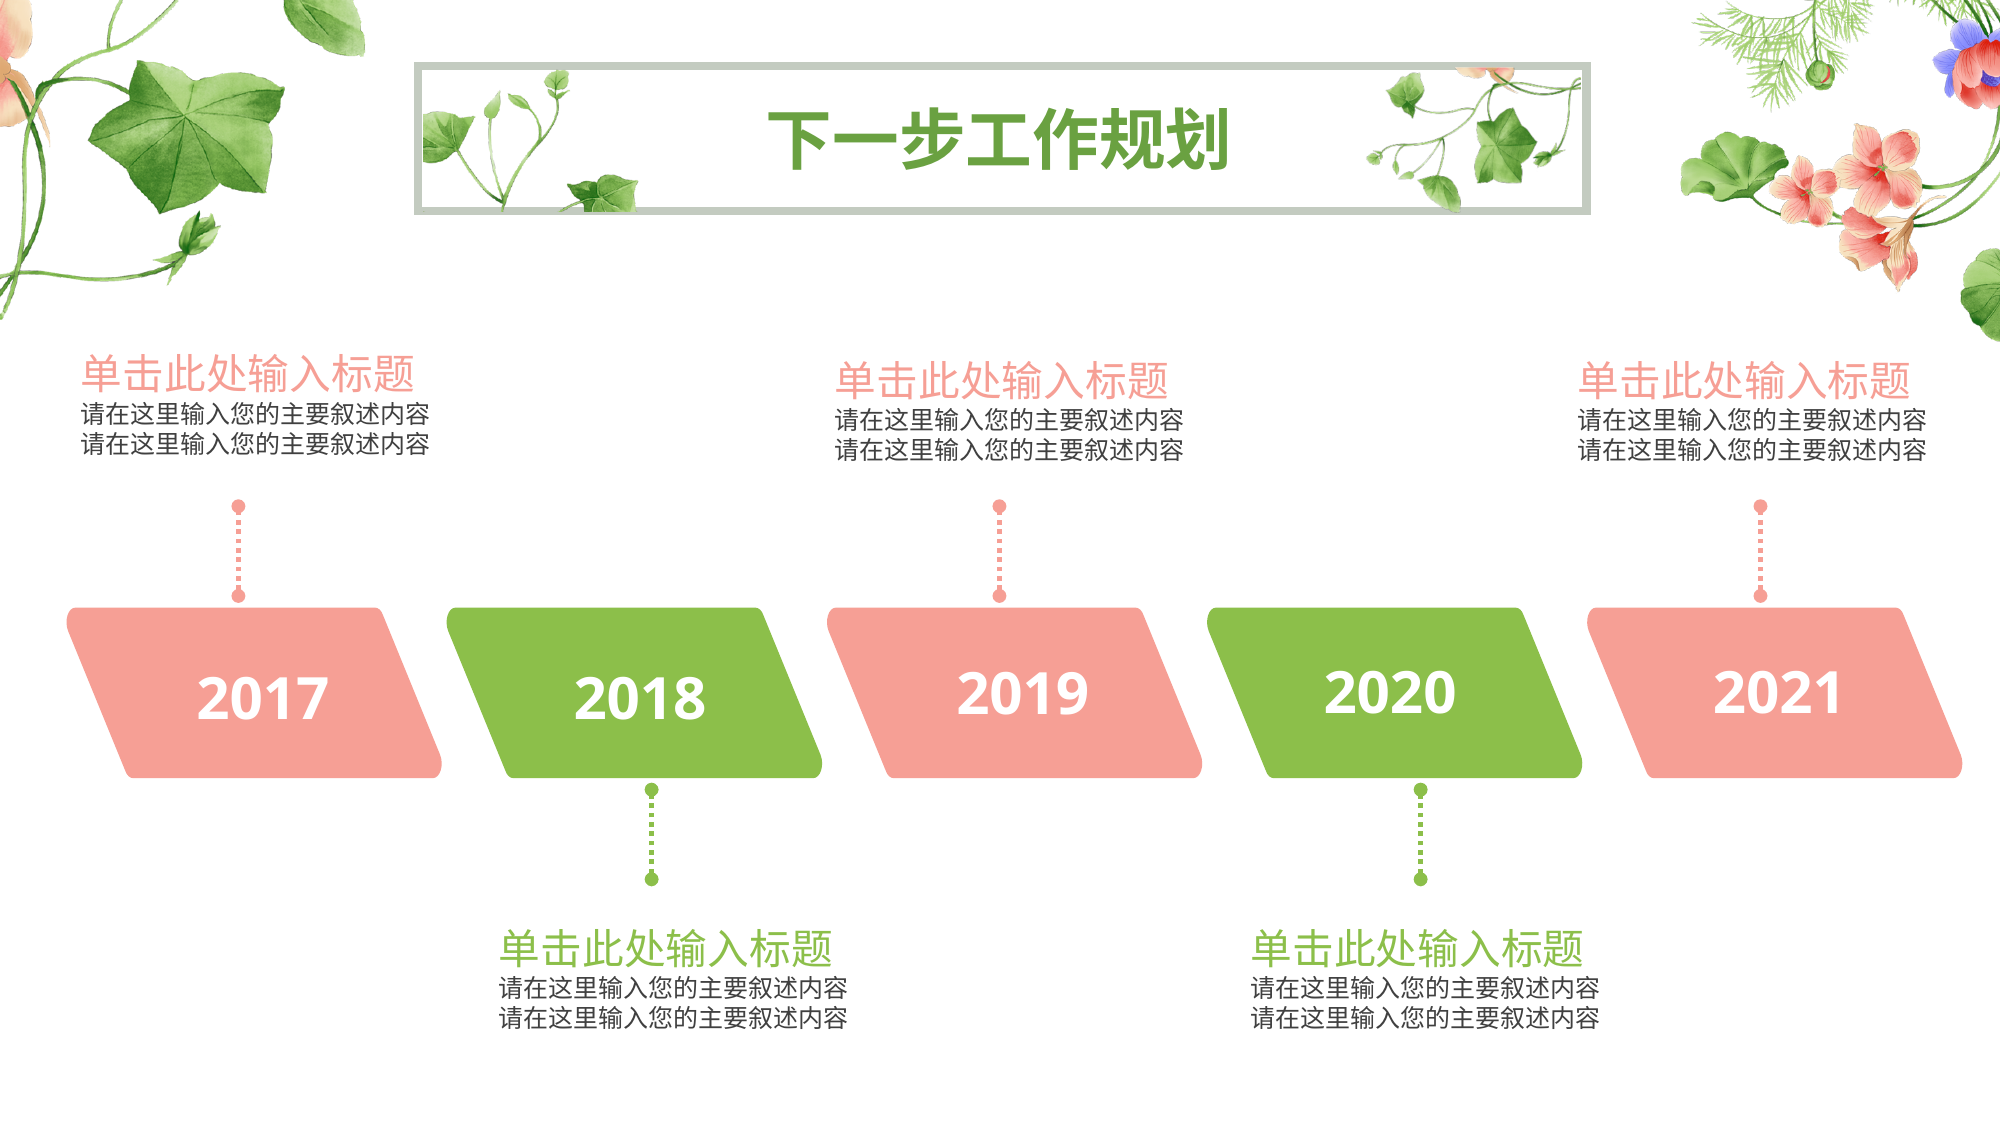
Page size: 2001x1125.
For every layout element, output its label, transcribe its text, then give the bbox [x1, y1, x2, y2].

text_box 单击此处输入标题 请在这里输入您的主要叙述内容 请在这里输入您的主要叙述内容 [1235, 915, 1616, 1121]
text_box 下一步工作规划 [750, 90, 1248, 186]
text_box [824, 607, 1204, 779]
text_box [1204, 607, 1584, 779]
text_box 单击此处输入标题 请在这里输入您的主要叙述内容 请在这里输入您的主要叙述内容 [483, 915, 864, 1121]
text_box [1548, 65, 1587, 212]
text_box 单击此处输入标题 请在这里输入您的主要叙述内容 请在这里输入您的主要叙述内容 [1562, 347, 1943, 552]
text_box 单击此处输入标题 请在这里输入您的主要叙述内容 请在这里输入您的主要叙述内容 [66, 340, 446, 546]
text_box [417, 65, 423, 212]
picture [1362, 33, 1581, 254]
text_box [1584, 607, 1965, 779]
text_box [64, 607, 445, 779]
picture [1672, 0, 2000, 347]
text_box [445, 607, 824, 779]
text_box [646, 65, 1395, 212]
picture [423, 52, 646, 212]
text_box 单击此处输入标题 请在这里输入您的主要叙述内容 请在这里输入您的主要叙述内容 [820, 347, 1200, 552]
picture [0, 0, 389, 327]
